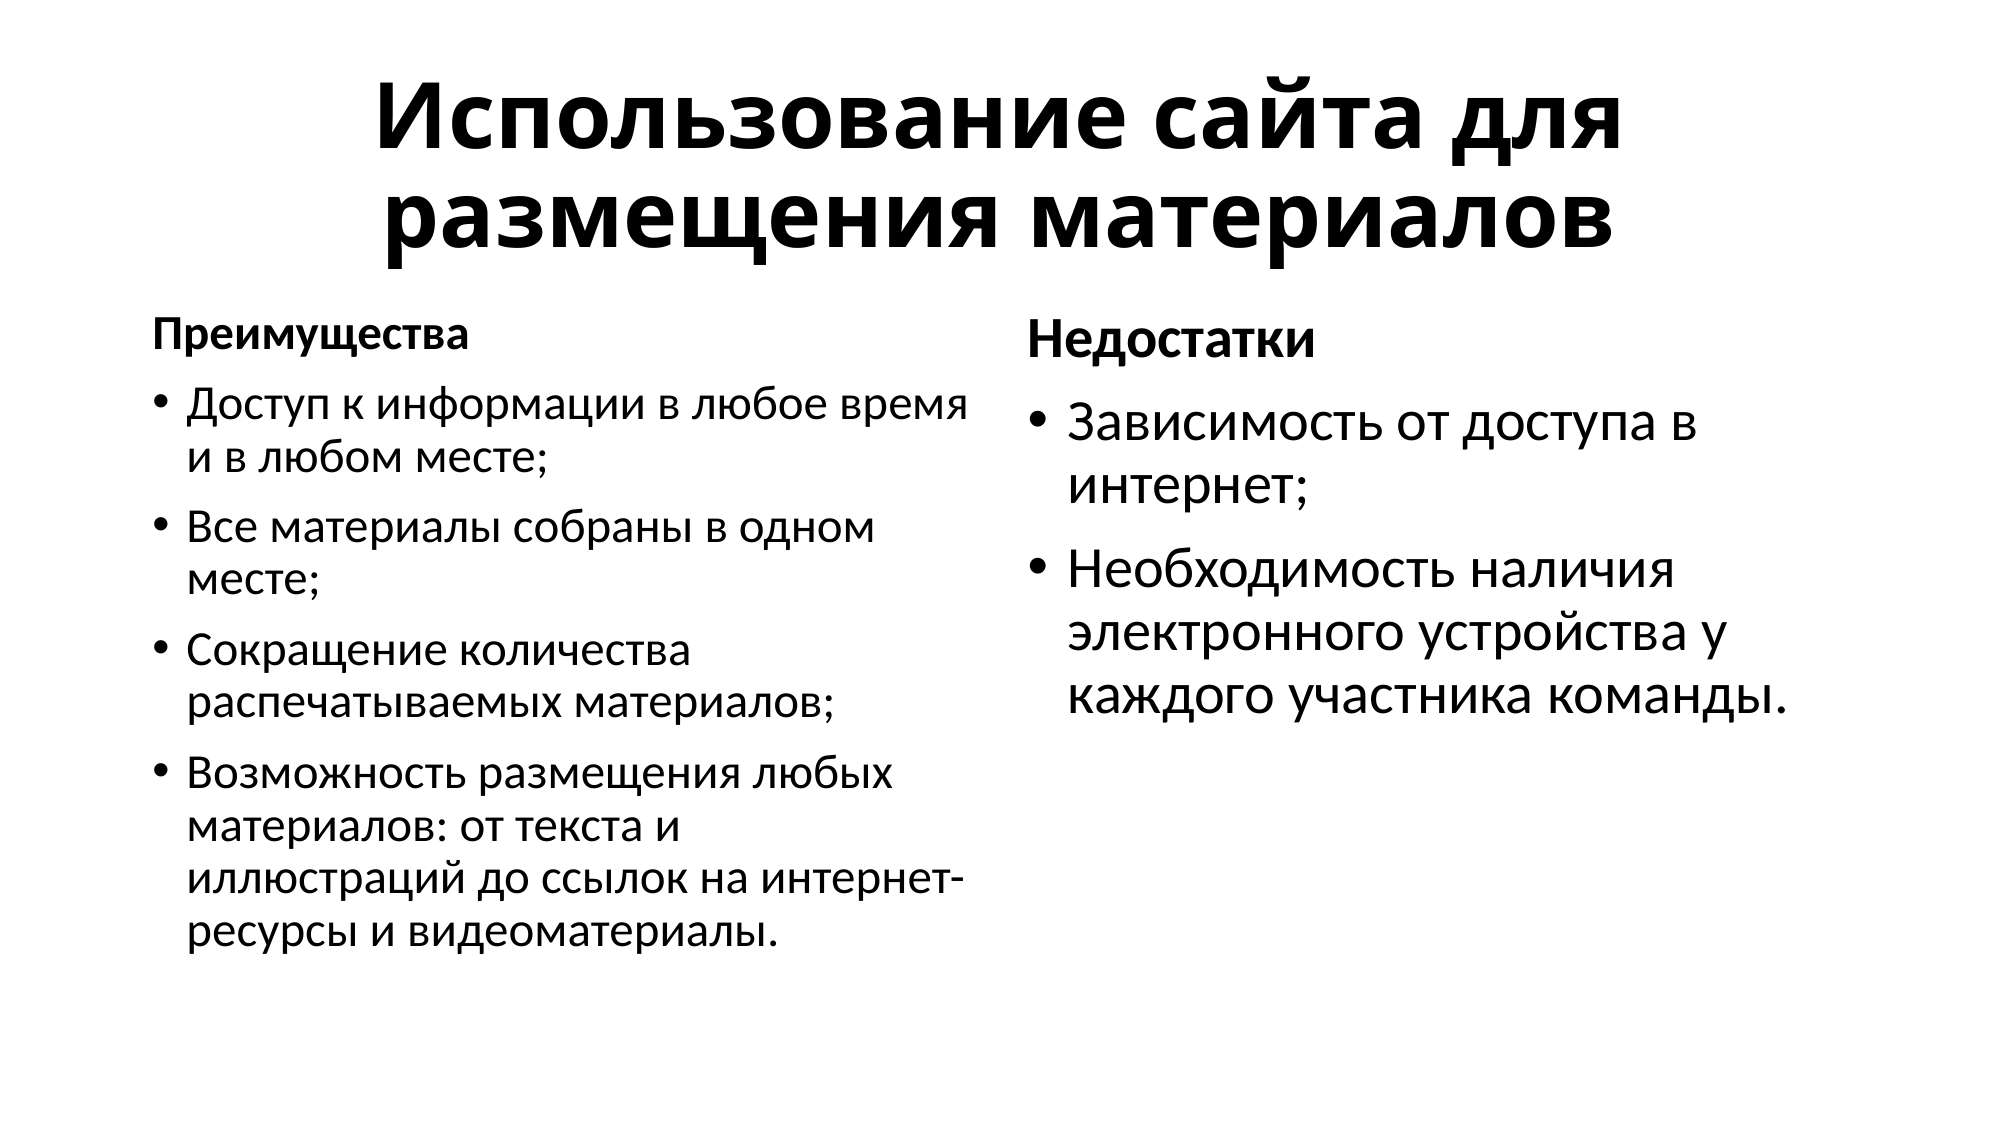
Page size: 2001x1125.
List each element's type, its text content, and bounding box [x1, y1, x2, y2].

list Недостатки Зависимость от доступа в интернет; Необходимость наличия электронного устройства у каждого участника команды. [1012, 299, 1863, 1014]
title Использование сайта для размещения материалов [137, 59, 1863, 278]
list Преимущества Доступ к информации в любое время и в любом месте; Все материалы собраны в одном месте; Сокращение количества распечатываемых материалов; Возможность размещения любых материалов: от текста и иллюстраций до ссылок на интернет-ресурсы и видеоматериалы. [137, 299, 988, 1014]
